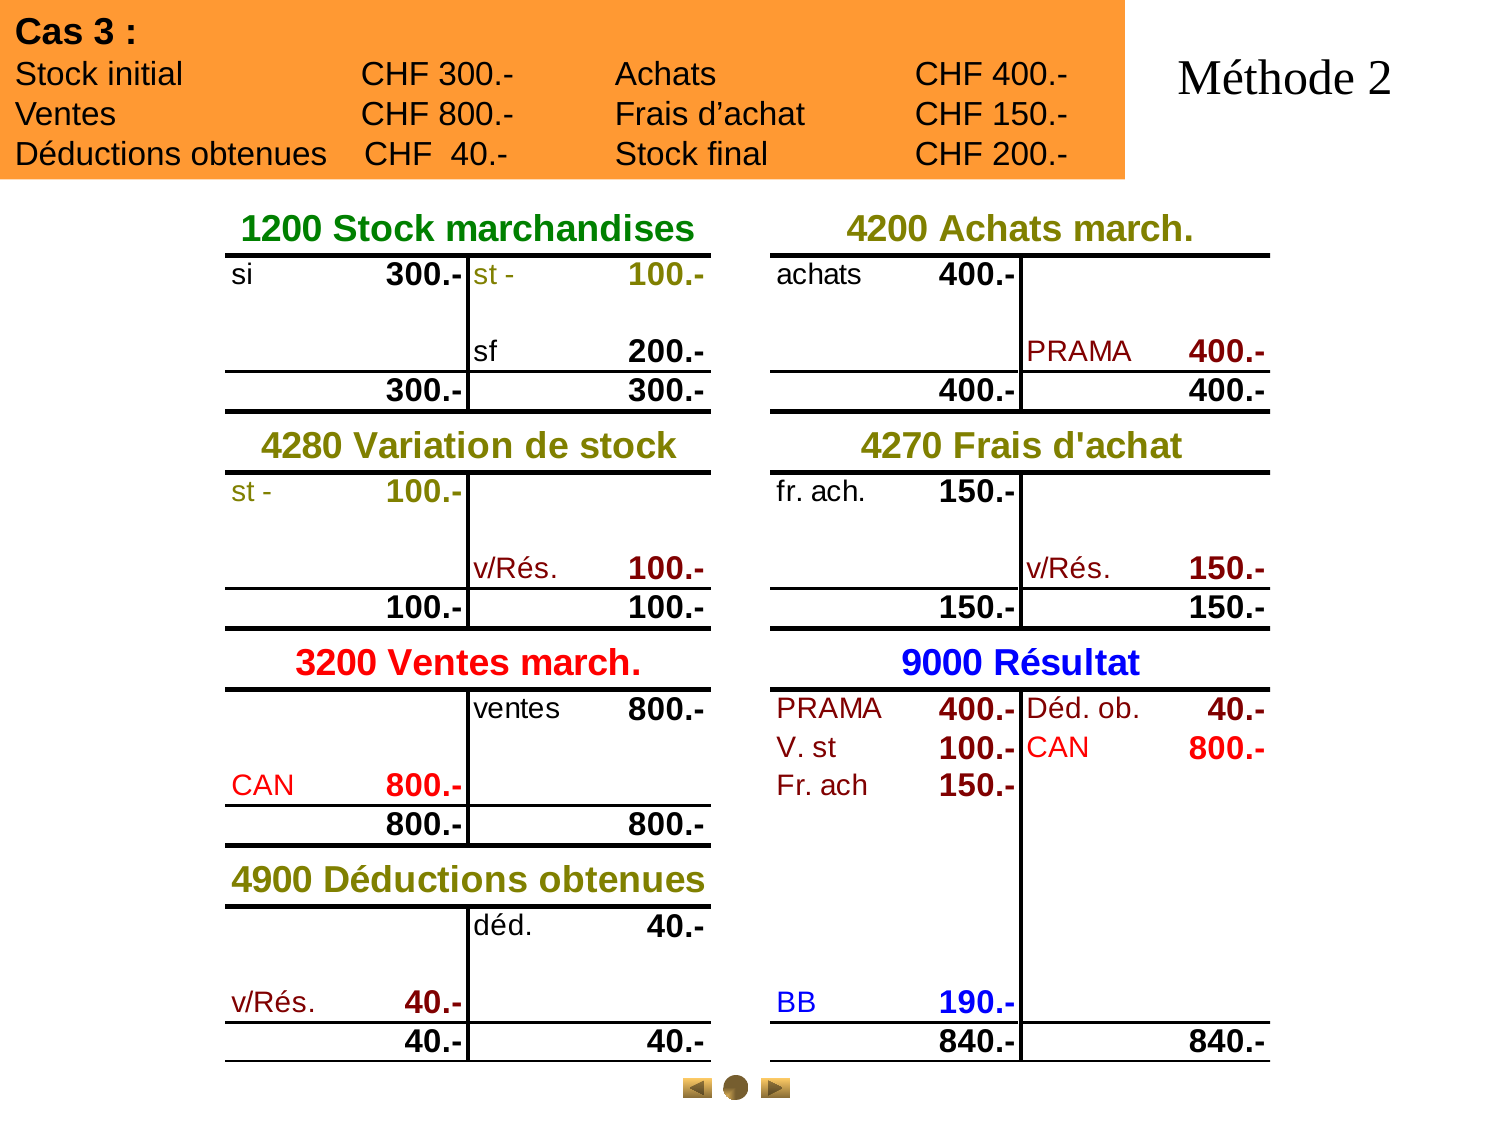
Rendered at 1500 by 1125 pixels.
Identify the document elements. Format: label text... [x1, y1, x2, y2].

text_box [224, 212, 1272, 1064]
text_box Cas 3 : Stock initial CHF 300.- Achats CHF 400.- Ventes CHF 800.- Frais d’achat CHF 150.- Déductions obtenues CHF 40.- Stock final CHF 200.- [0, 0, 1125, 180]
text_box Méthode 2 [1162, 37, 1475, 113]
